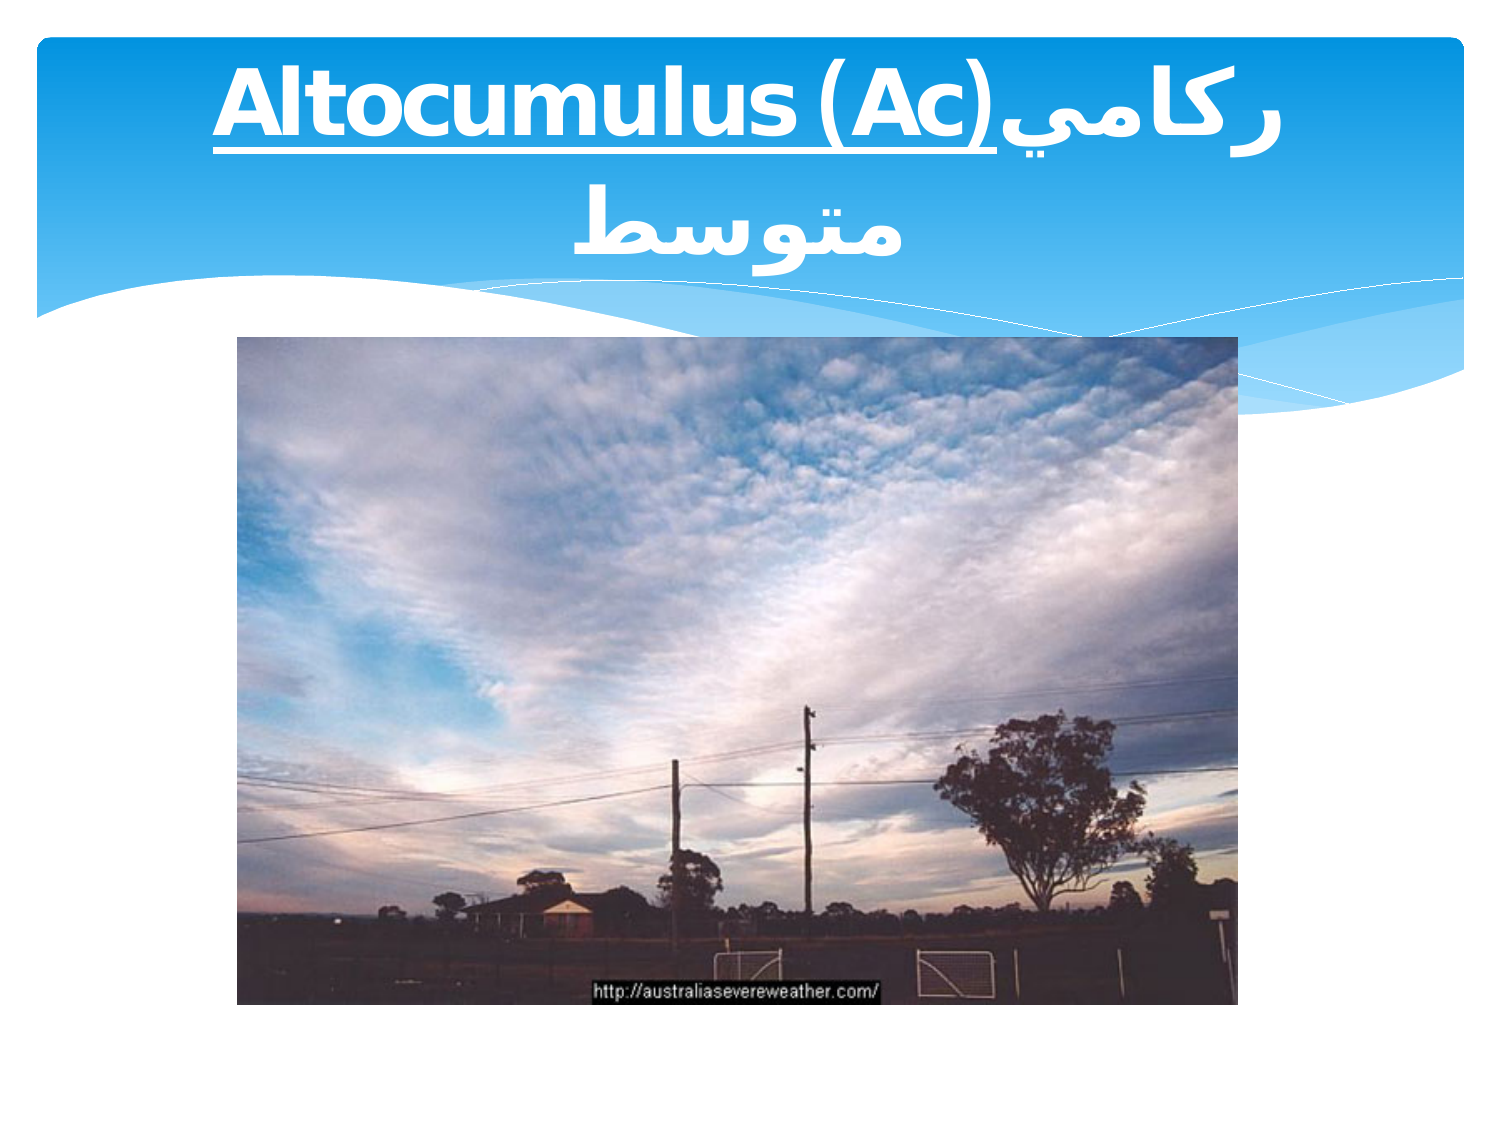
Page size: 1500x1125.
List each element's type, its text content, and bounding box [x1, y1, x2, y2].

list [237, 337, 1238, 1006]
title Altocumulus (Ac)ركامي متوسط [75, 55, 1425, 261]
